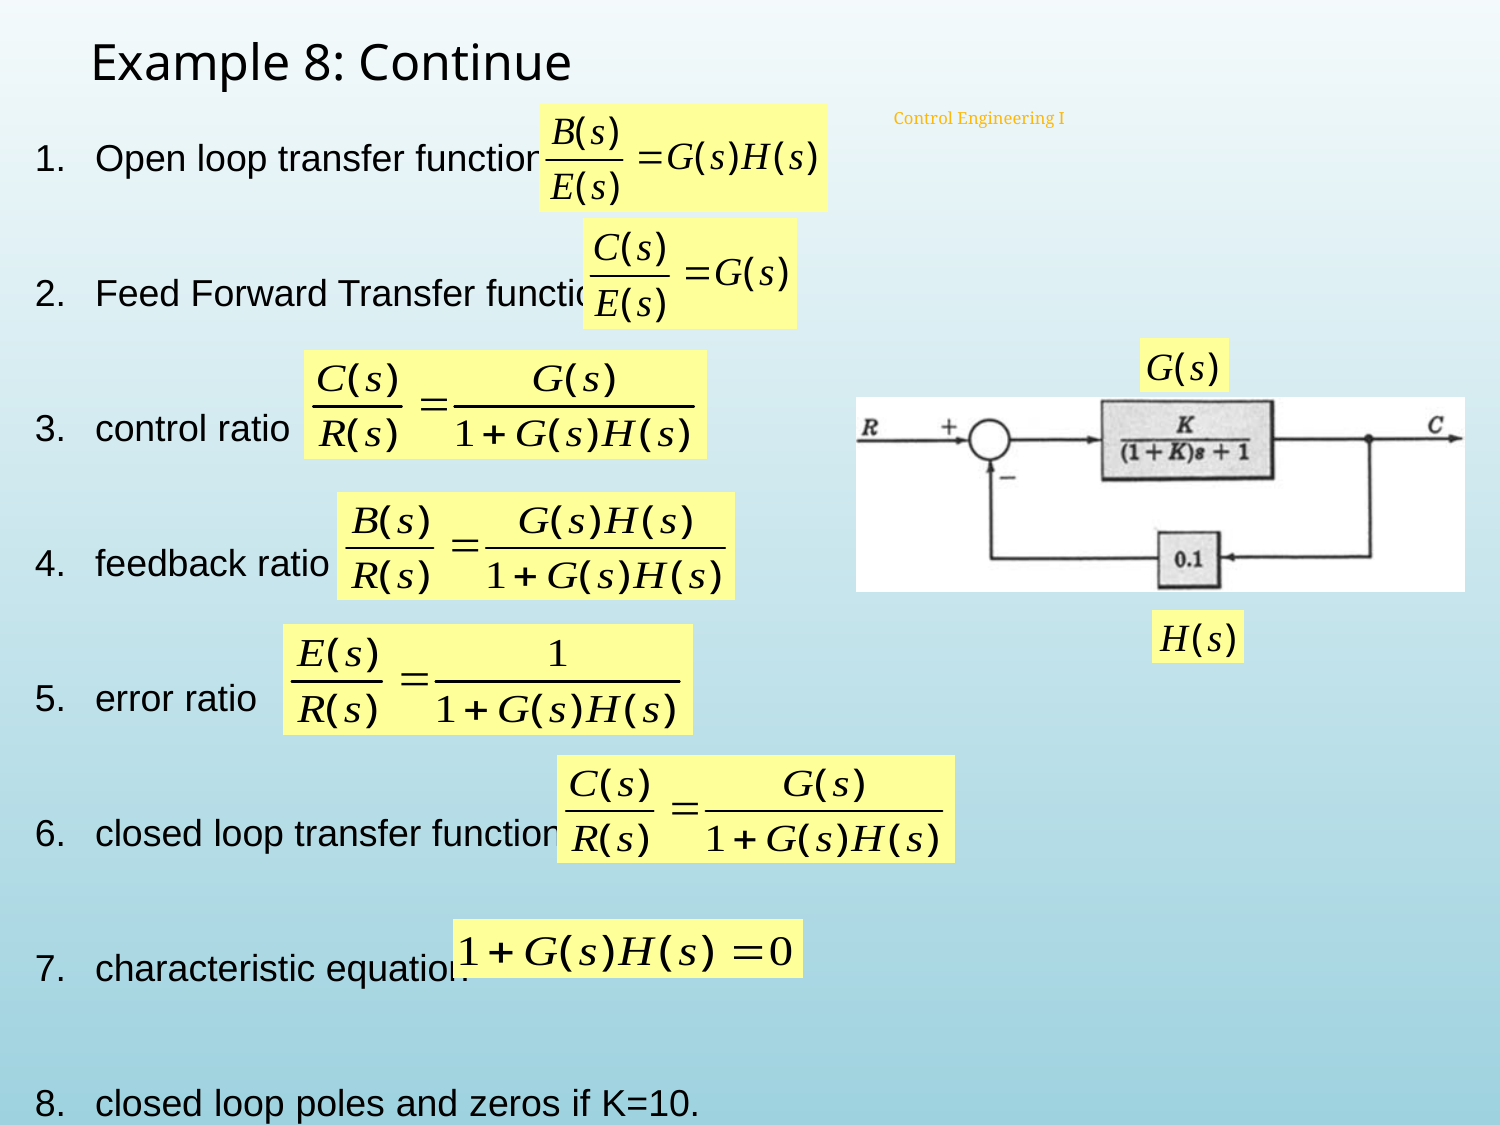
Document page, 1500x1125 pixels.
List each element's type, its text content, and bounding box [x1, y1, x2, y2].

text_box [303, 349, 708, 460]
title Example 8: Continue [75, 7, 1425, 114]
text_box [1139, 337, 1229, 393]
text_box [452, 918, 804, 979]
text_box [556, 755, 956, 864]
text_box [1151, 609, 1245, 664]
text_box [282, 623, 694, 736]
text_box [336, 491, 736, 601]
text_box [582, 217, 798, 330]
text_box Open loop transfer function Feed Forward Transfer function control ratio feedback ratio error ratio closed loop transfer function characteristic equation closed loop poles and zeros if K=10. [0, 126, 727, 1125]
picture [855, 396, 1465, 592]
footer Control Engineering I [862, 100, 1080, 176]
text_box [538, 103, 828, 213]
